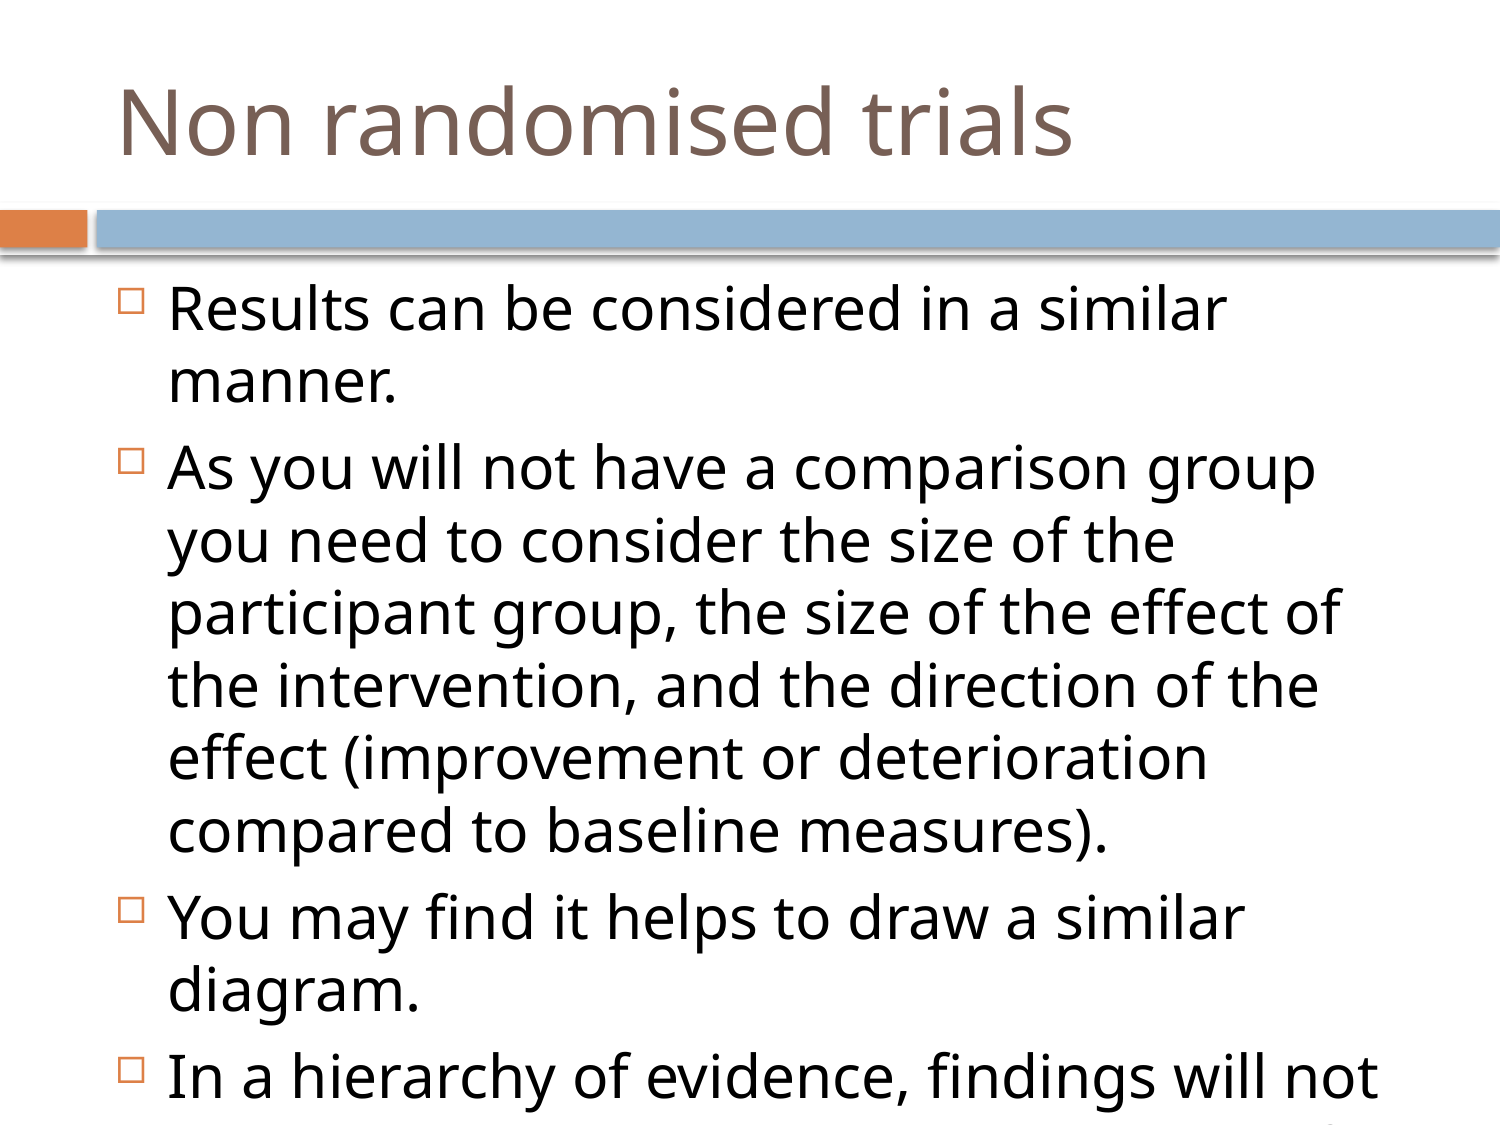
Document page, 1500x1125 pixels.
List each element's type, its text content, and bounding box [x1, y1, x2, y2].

list Results can be considered in a similar manner. As you will not have a comparison group you need to consider the size of the participant group, the size of the effect of the intervention, and the direction of the effect (improvement or deterioration compared to baseline measures). You may find it helps to draw a similar diagram. In a hierarchy of evidence, findings will not be considered to be as strong as those of a RCT. [100, 262, 1438, 1000]
title Non randomised trials [100, 37, 1438, 200]
